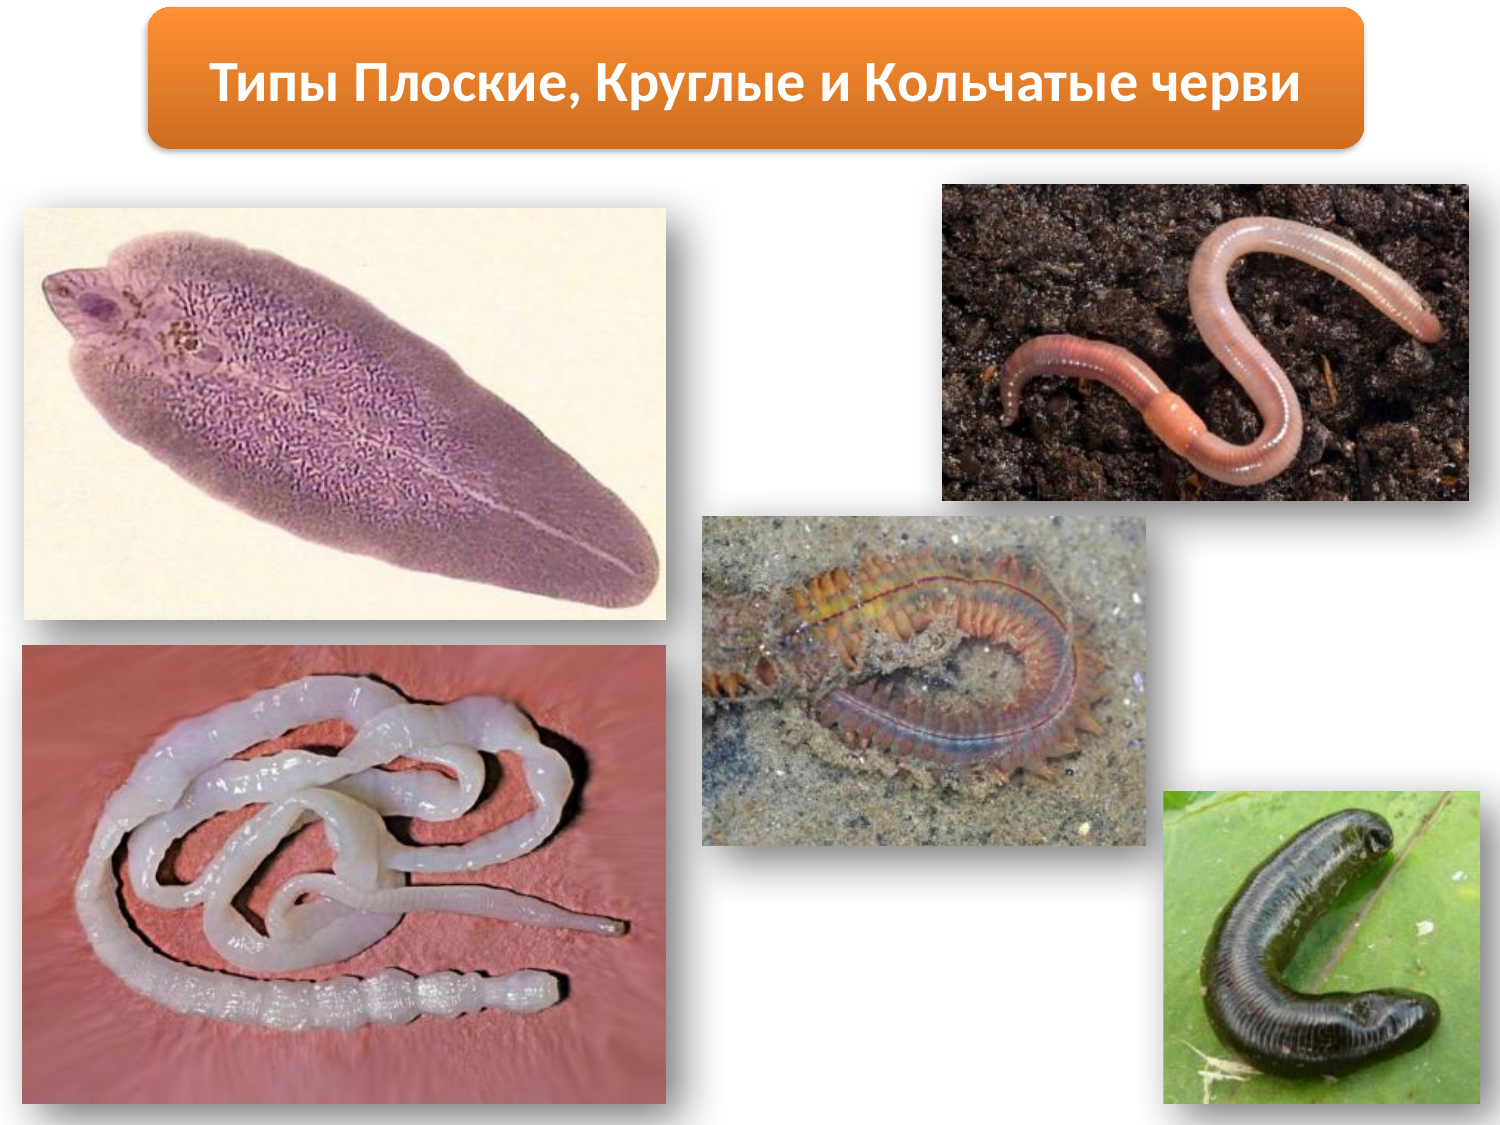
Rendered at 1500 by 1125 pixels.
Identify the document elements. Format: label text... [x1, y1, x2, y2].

picture [24, 207, 667, 620]
picture [702, 516, 1146, 847]
text_box Типы Плоские, Круглые и Кольчатые черви [147, 7, 1365, 149]
picture [942, 184, 1469, 501]
picture [22, 644, 667, 1104]
picture [1163, 791, 1481, 1104]
